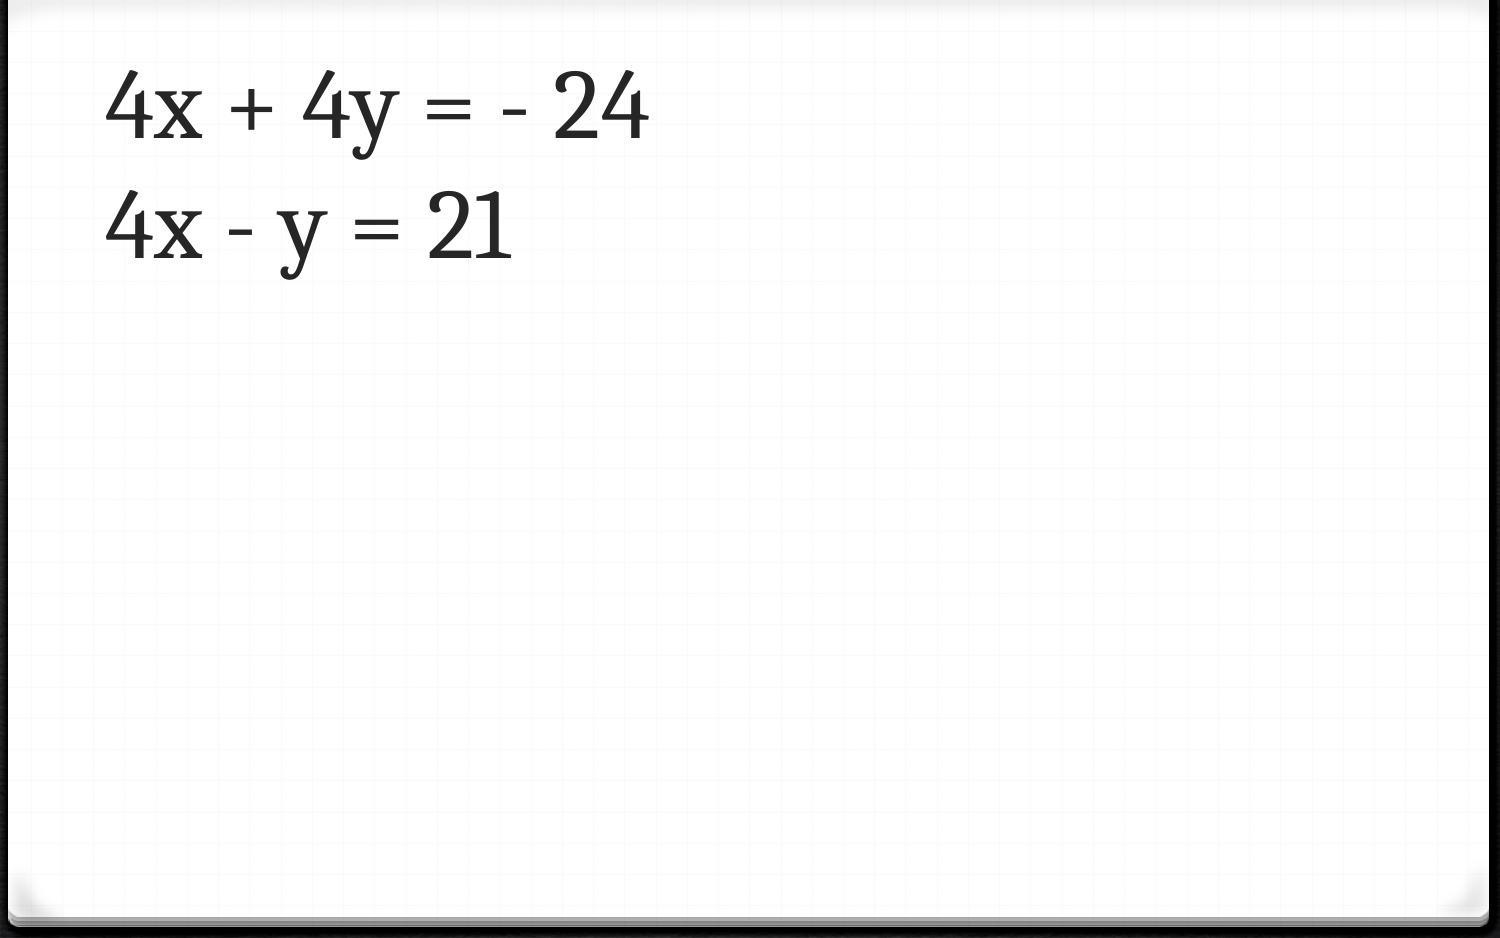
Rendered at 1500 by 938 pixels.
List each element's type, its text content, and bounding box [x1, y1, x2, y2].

title 4x + 4y = - 24 4x - y = 21 [90, 59, 1410, 257]
picture [0, 0, 1500, 938]
